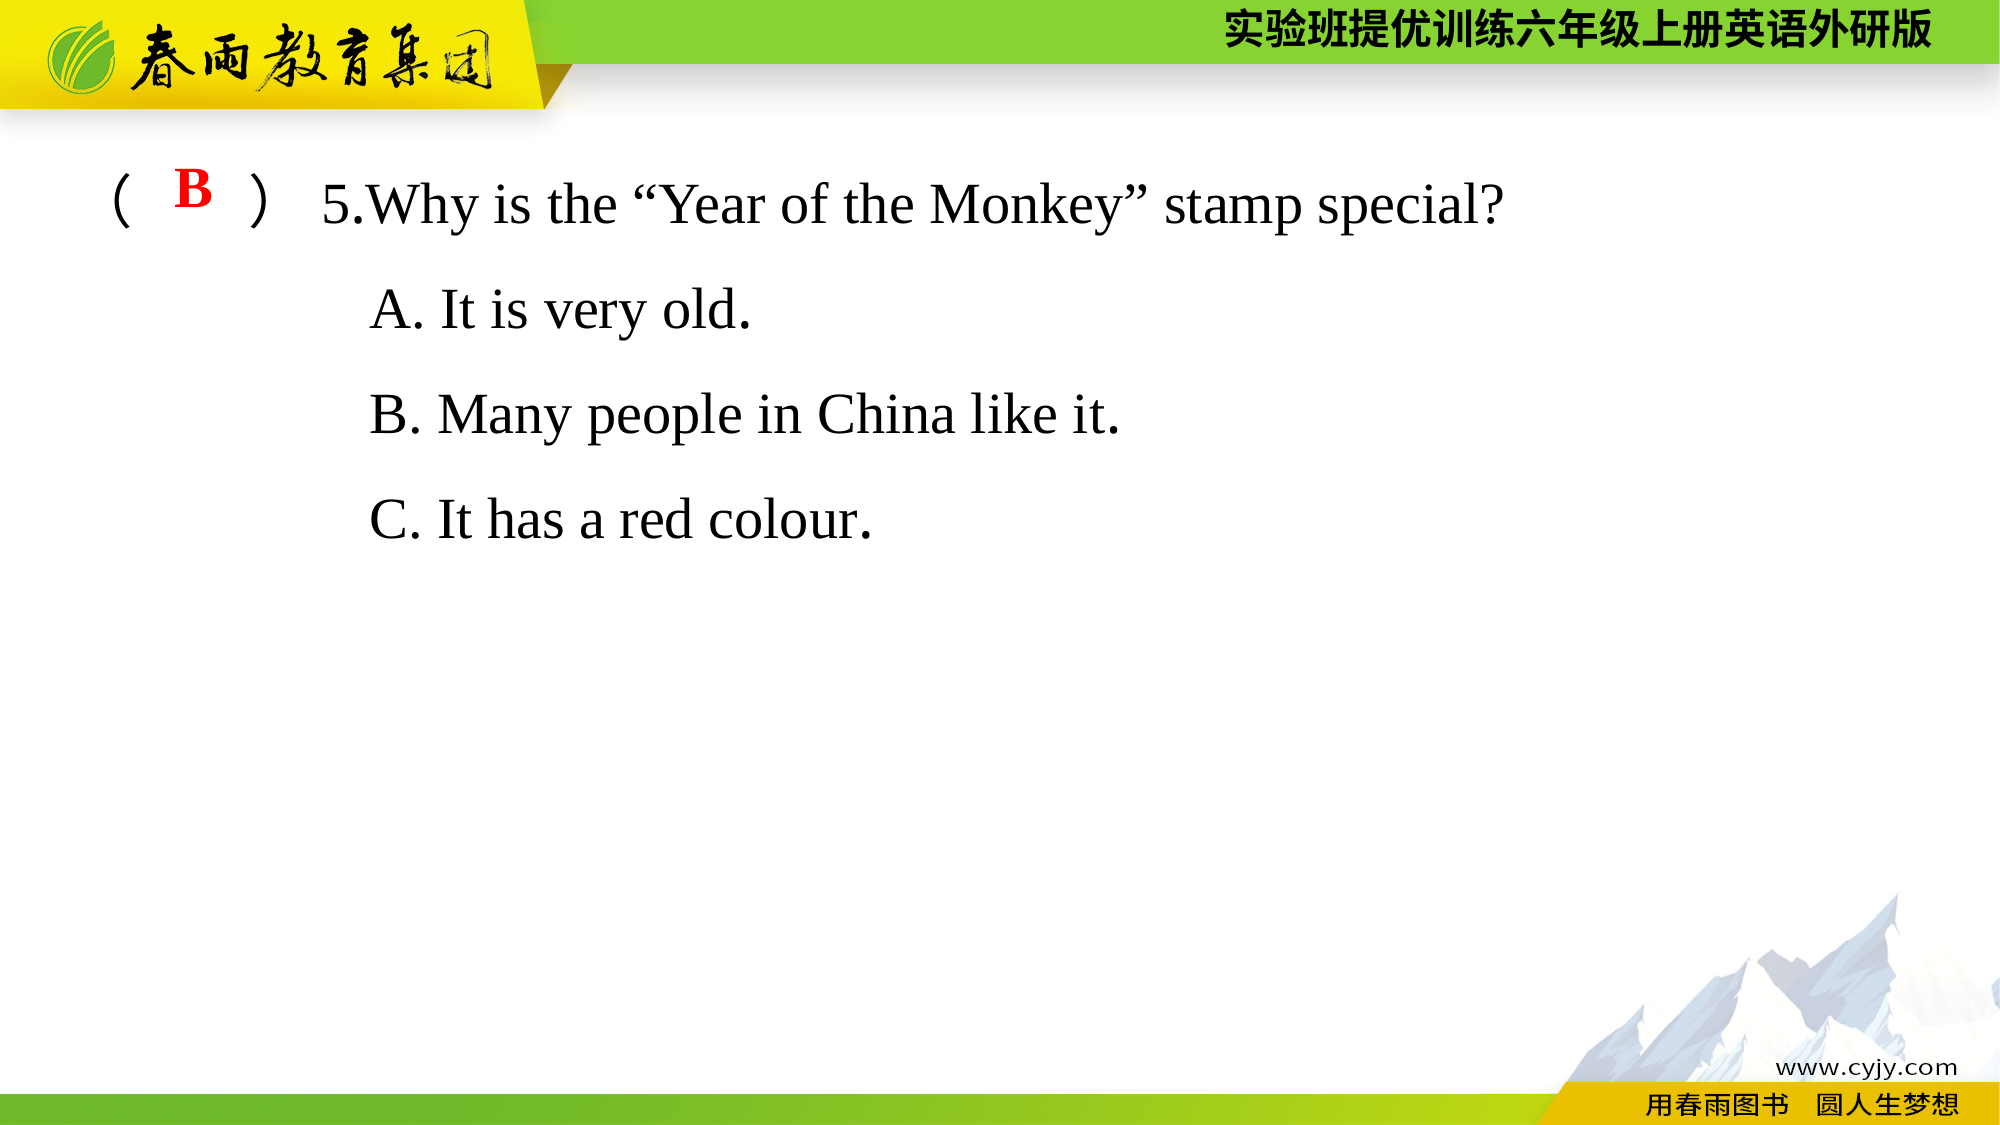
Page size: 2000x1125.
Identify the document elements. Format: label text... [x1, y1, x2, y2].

text_box B [160, 141, 229, 226]
picture [0, 0, 2000, 1125]
list （ ）5.Why is the “Year of the Monkey” stamp special? A. It is very old. B. Many people in China like it. C. It has a red colour. [59, 122, 1944, 549]
